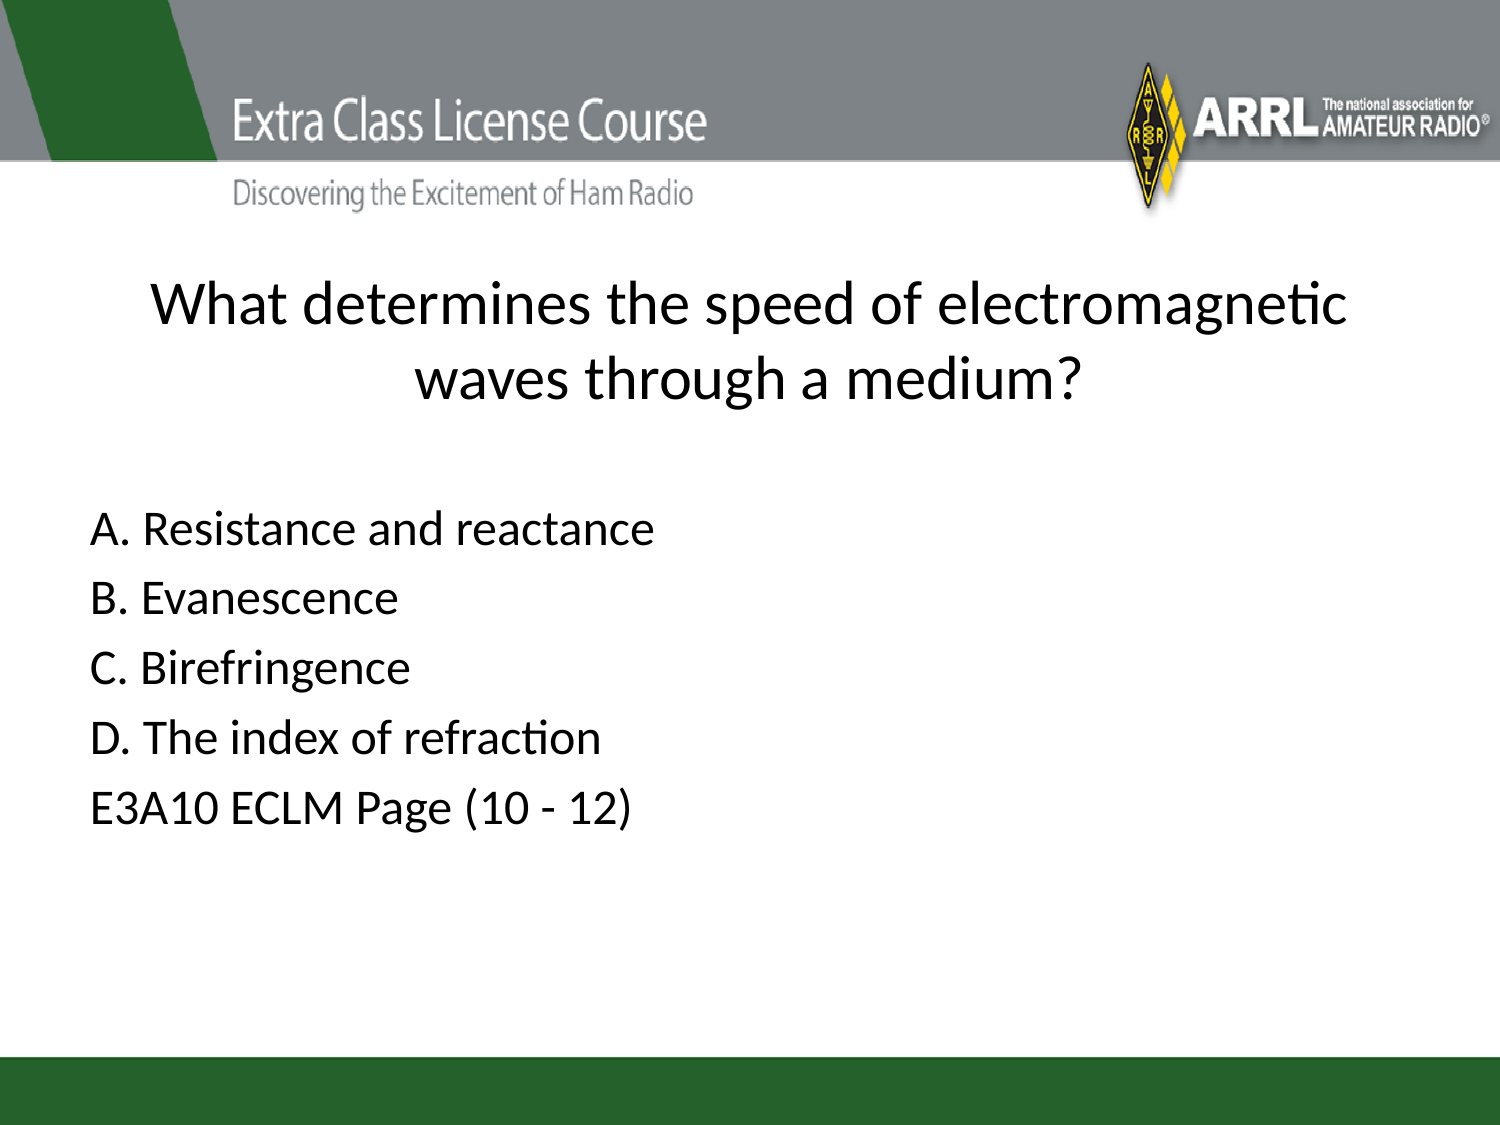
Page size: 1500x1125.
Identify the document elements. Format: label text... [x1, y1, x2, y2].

picture [0, 0, 1500, 1125]
title What determines the speed of electromagnetic waves through a medium? [75, 254, 1425, 435]
list A. Resistance and reactance B. Evanescence C. Birefringence D. The index of refraction E3A10 ECLM Page (10 - 12) [75, 487, 1425, 1005]
